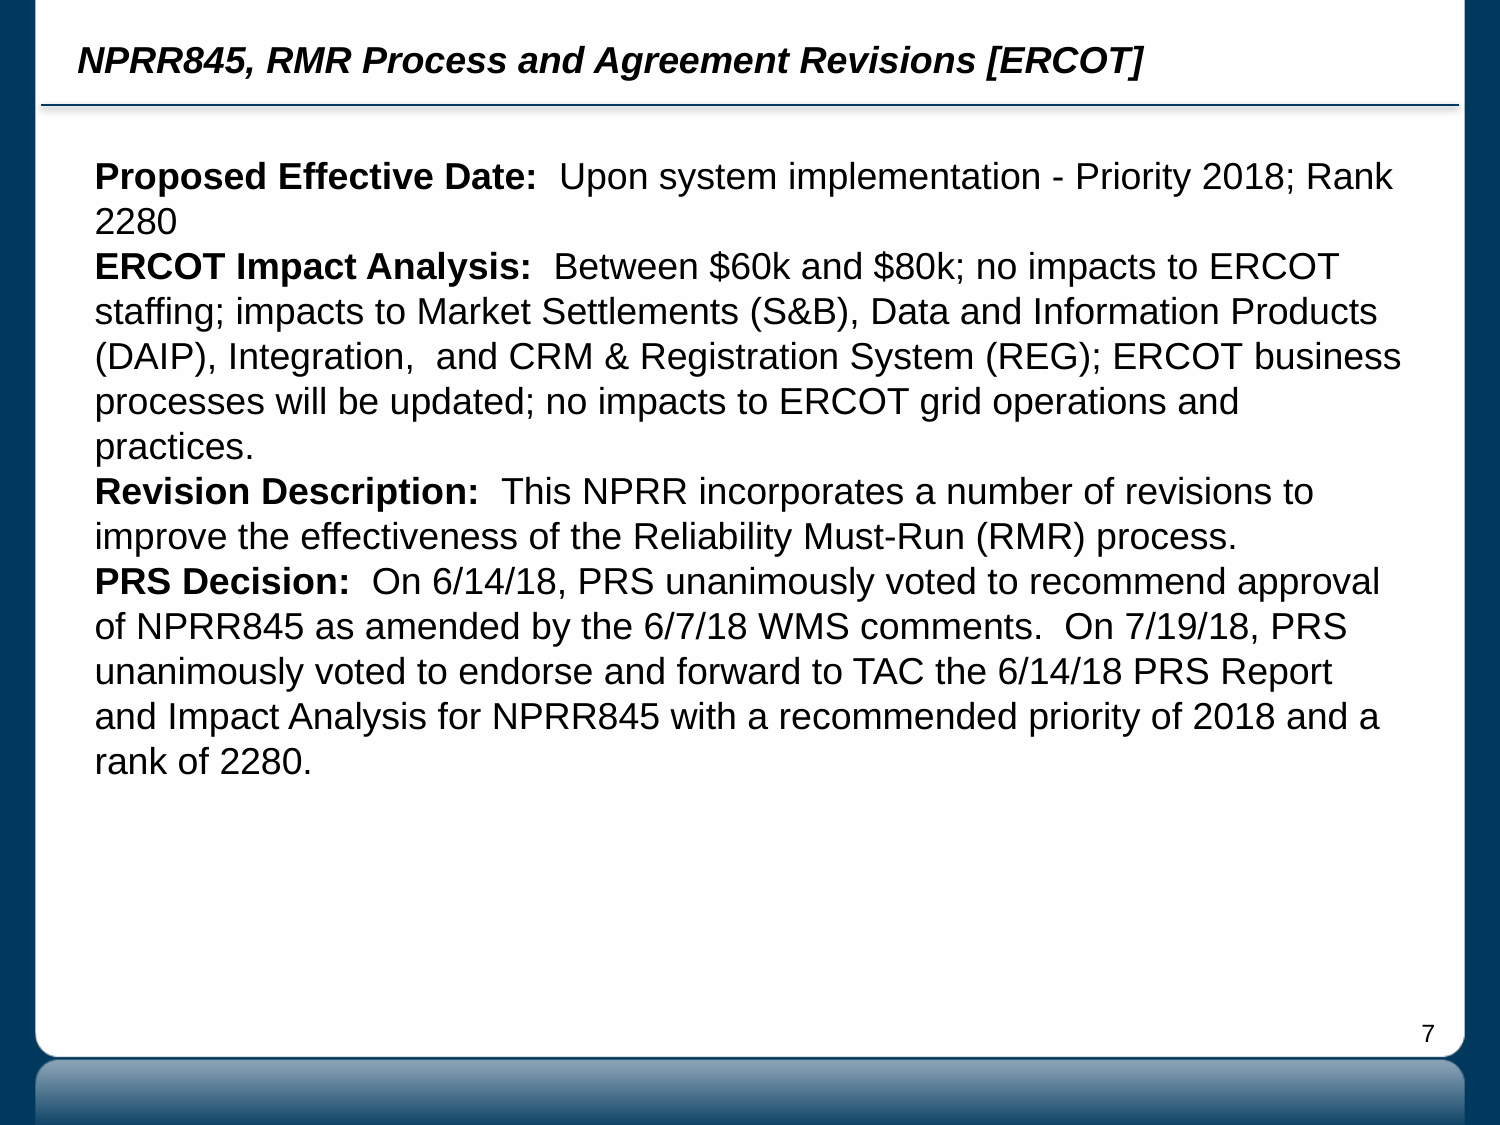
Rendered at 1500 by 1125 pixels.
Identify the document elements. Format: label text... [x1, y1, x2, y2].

picture [35, 0, 1465, 1125]
title NPRR845, RMR Process and Agreement Revisions [ERCOT] [62, 20, 1450, 97]
text_box Proposed Effective Date: Upon system implementation - Priority 2018; Rank 2280 ERCOT Impact Analysis: Between $60k and $80k; no impacts to ERCOT staffing; impacts to Market Settlements (S&B), Data and Information Products (DAIP), Integration, and CRM & Registration System (REG); ERCOT business processes will be updated; no impacts to ERCOT grid operations and practices. Revision Description: This NPRR incorporates a number of revisions to improve the effectiveness of the Reliability Must-Run (RMR) process. PRS Decision: On 6/14/18, PRS unanimously voted to recommend approval of NPRR845 as amended by the 6/7/18 WMS comments. On 7/19/18, PRS unanimously voted to endorse and forward to TAC the 6/14/18 PRS Report and Impact Analysis for NPRR845 with a recommended priority of 2018 and a rank of 2280. [79, 144, 1419, 789]
